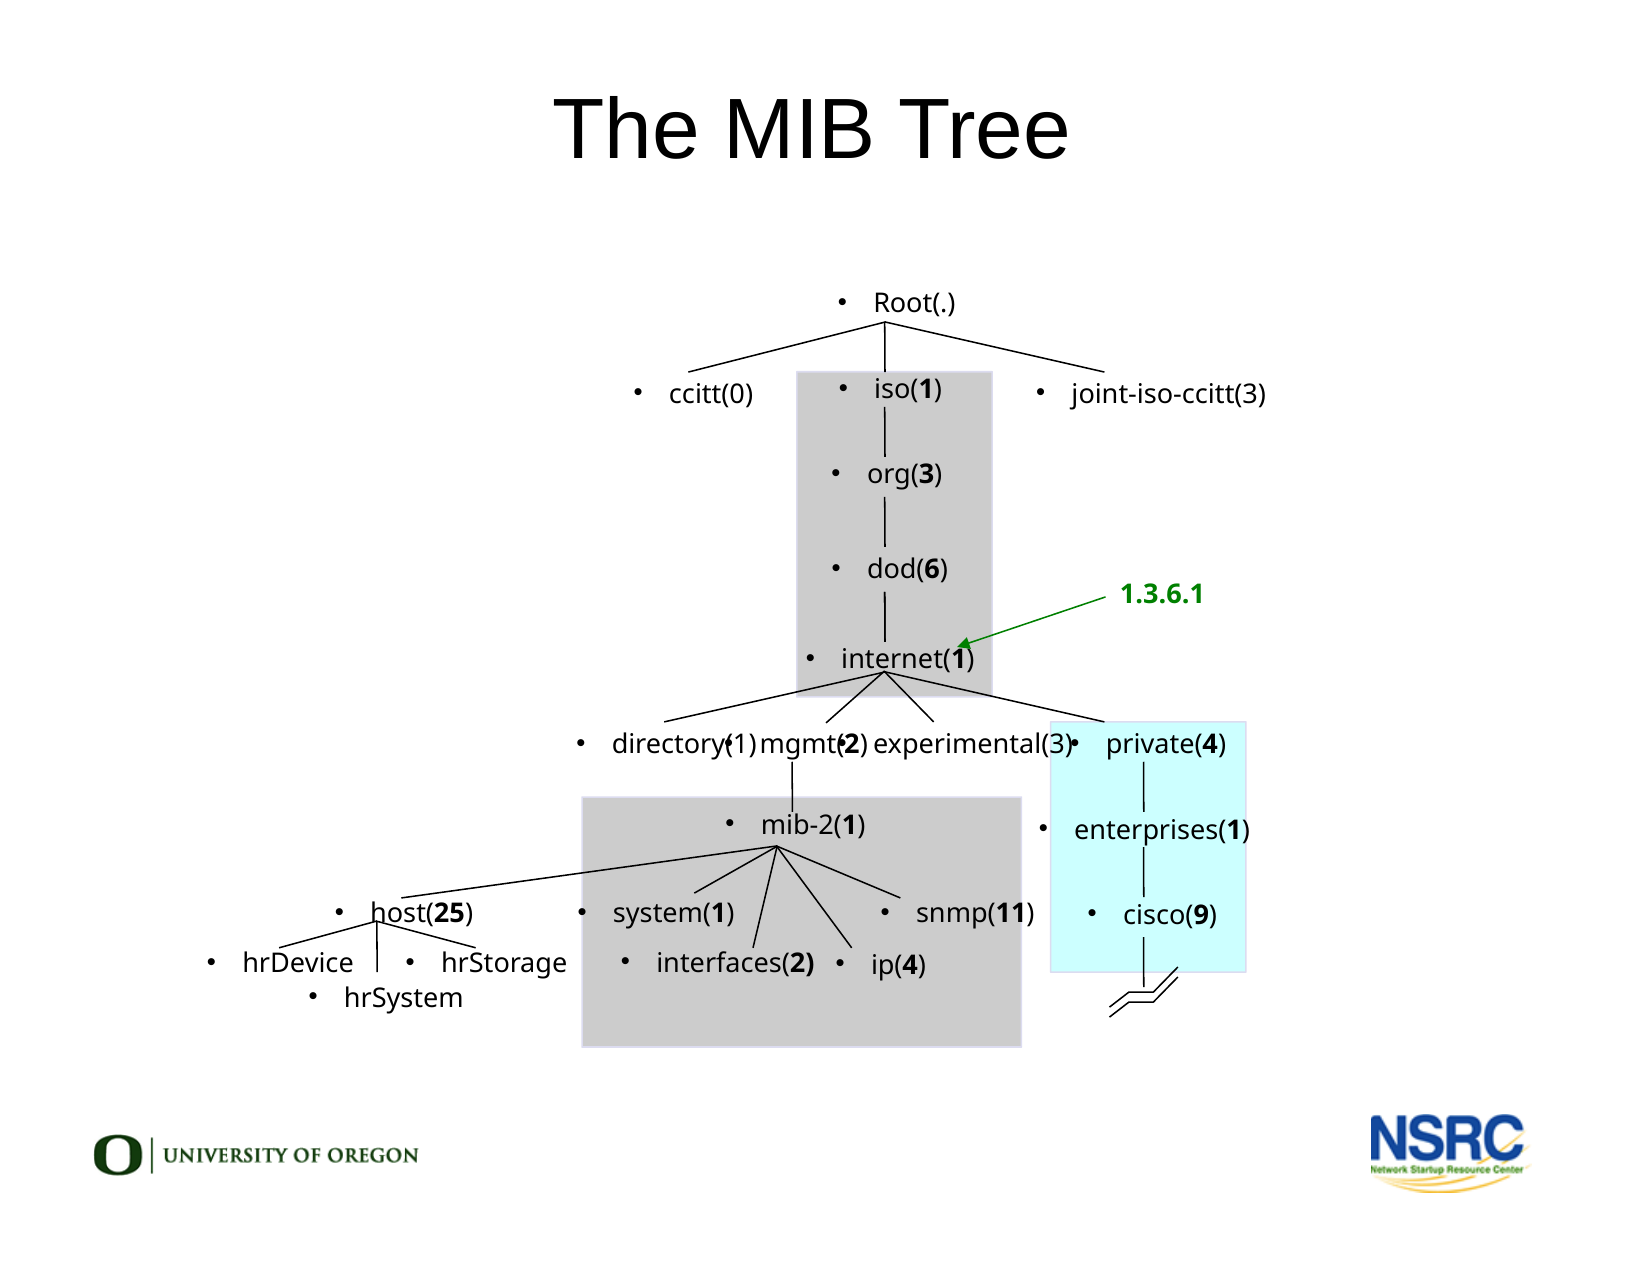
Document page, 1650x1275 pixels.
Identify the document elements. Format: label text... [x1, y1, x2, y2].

text_box ip(4) [841, 942, 920, 984]
text_box enterprises(1) [1050, 806, 1238, 849]
picture [1371, 1114, 1532, 1193]
text_box directory(1) [586, 721, 733, 764]
text_box host(25) [342, 890, 465, 933]
text_box The MIB Tree [133, 58, 1491, 191]
text_box snmp(11) [889, 890, 1026, 933]
text_box Root(.) [860, 280, 934, 323]
text_box ccitt(0) [640, 371, 746, 414]
text_box mgmt(2) [733, 721, 850, 764]
text_box experimental(3) [850, 721, 1060, 764]
text_box [1109, 977, 1178, 1018]
text_box org(3) [839, 451, 935, 494]
text_box cisco(9) [1095, 892, 1210, 934]
text_box mib-2(1) [733, 802, 858, 844]
text_box [1050, 721, 1246, 973]
text_box hrStorage [417, 940, 556, 983]
text_box hrSystem [320, 975, 453, 1018]
picture [92, 1133, 420, 1177]
text_box [796, 371, 993, 697]
text_box [957, 596, 1106, 649]
text_box system(1) [587, 890, 725, 933]
text_box dod(6) [839, 546, 941, 589]
text_box private(4) [1080, 721, 1217, 764]
text_box hrDevice [217, 940, 344, 983]
text_box 1.3.6.1 [1110, 571, 1215, 614]
text_box [1109, 967, 1178, 1008]
text_box internet(1) [816, 636, 965, 679]
text_box interfaces(2) [632, 940, 804, 983]
text_box joint-iso-ccitt(3) [1047, 371, 1256, 414]
text_box iso(1) [845, 366, 936, 409]
text_box [582, 797, 1022, 1047]
